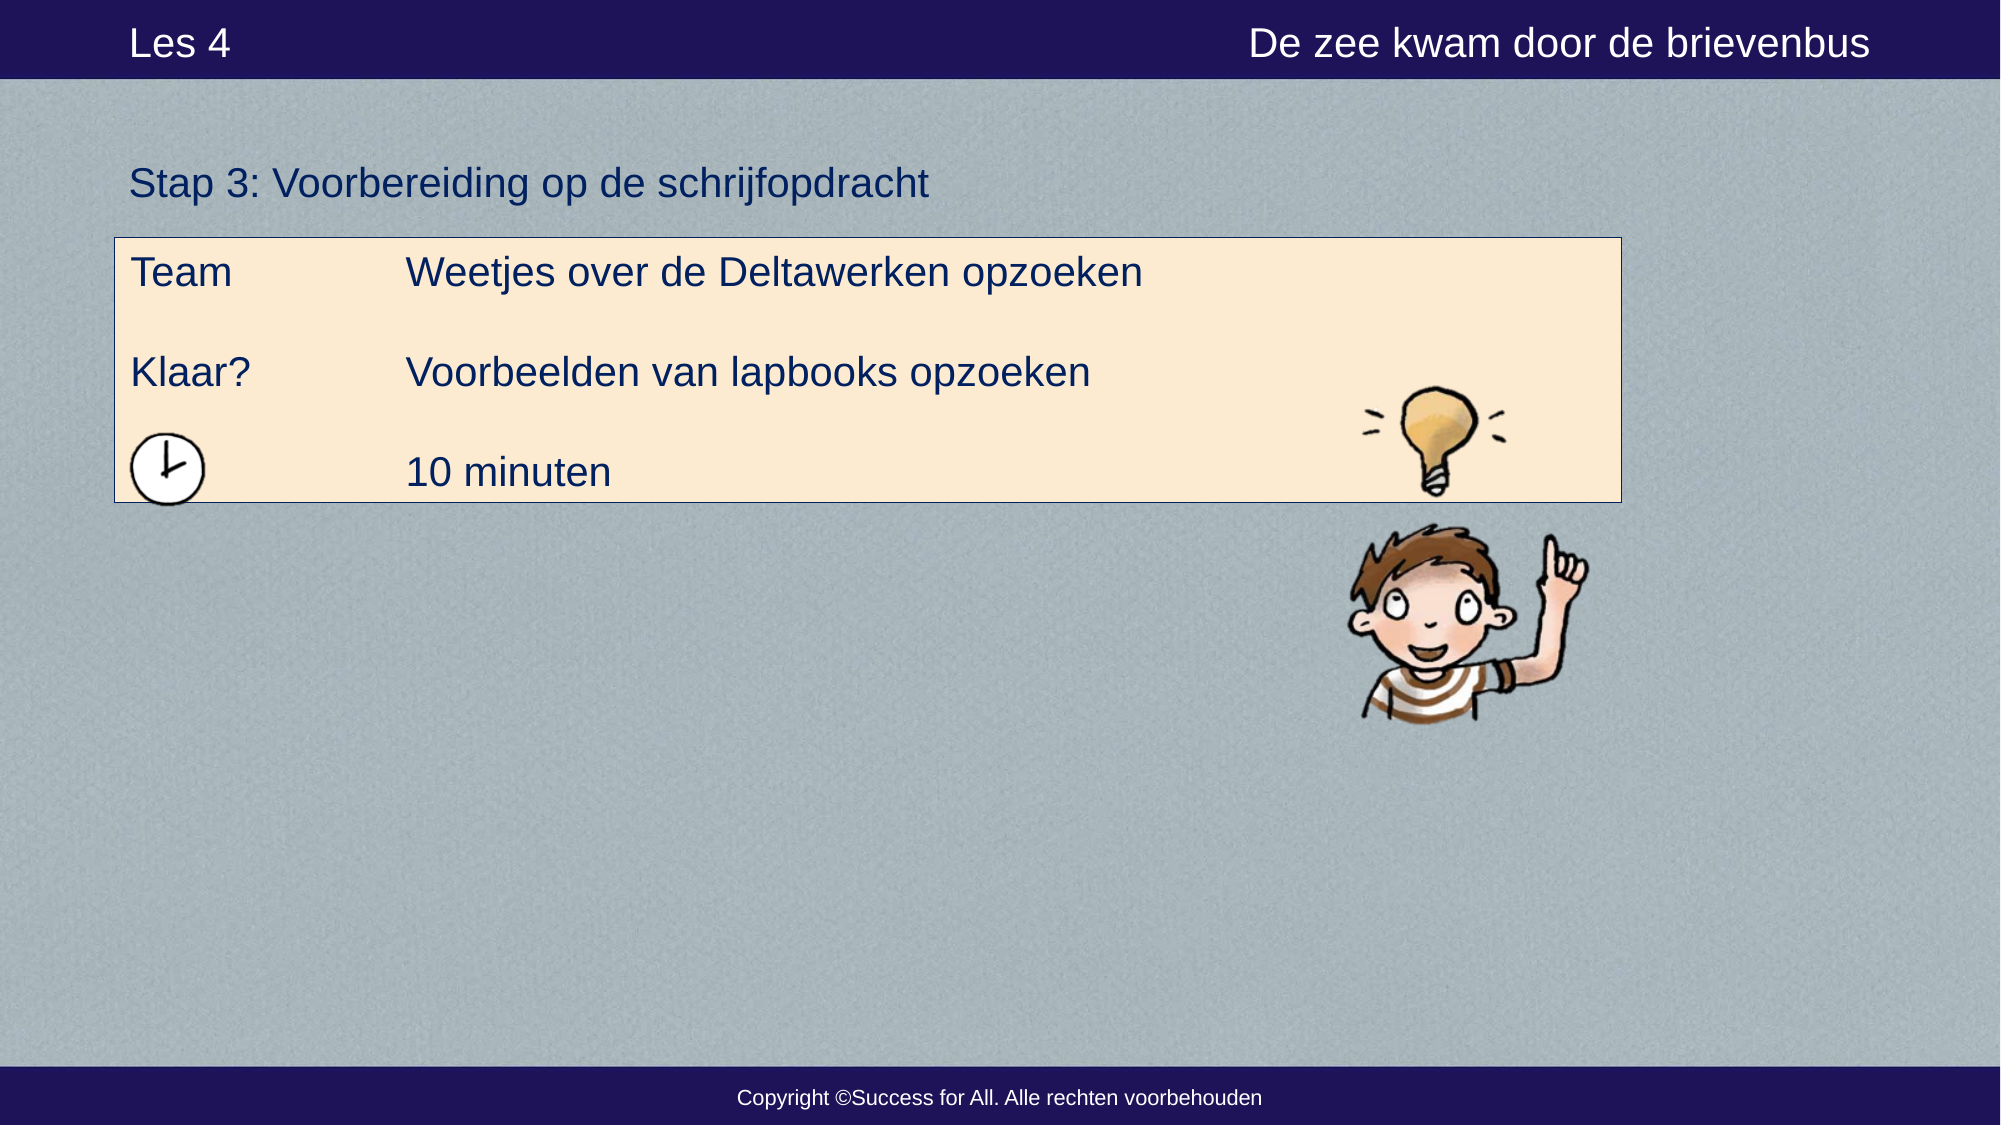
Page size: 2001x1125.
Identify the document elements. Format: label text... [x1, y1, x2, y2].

text_box Les 4 [114, 8, 354, 73]
text_box Team Weetjes over de Deltawerken opzoeken Klaar? Voorbeelden van lapbooks opzoeken 10 minuten [114, 237, 1622, 503]
text_box Copyright ©Success for All. Alle rechten voorbehouden [0, 1076, 2000, 1125]
text_box De zee kwam door de brievenbus [999, 8, 1886, 73]
text_box Stap 3: Voorbereiding op de schrijfopdracht [113, 148, 1029, 214]
picture [0, 0, 2001, 1125]
